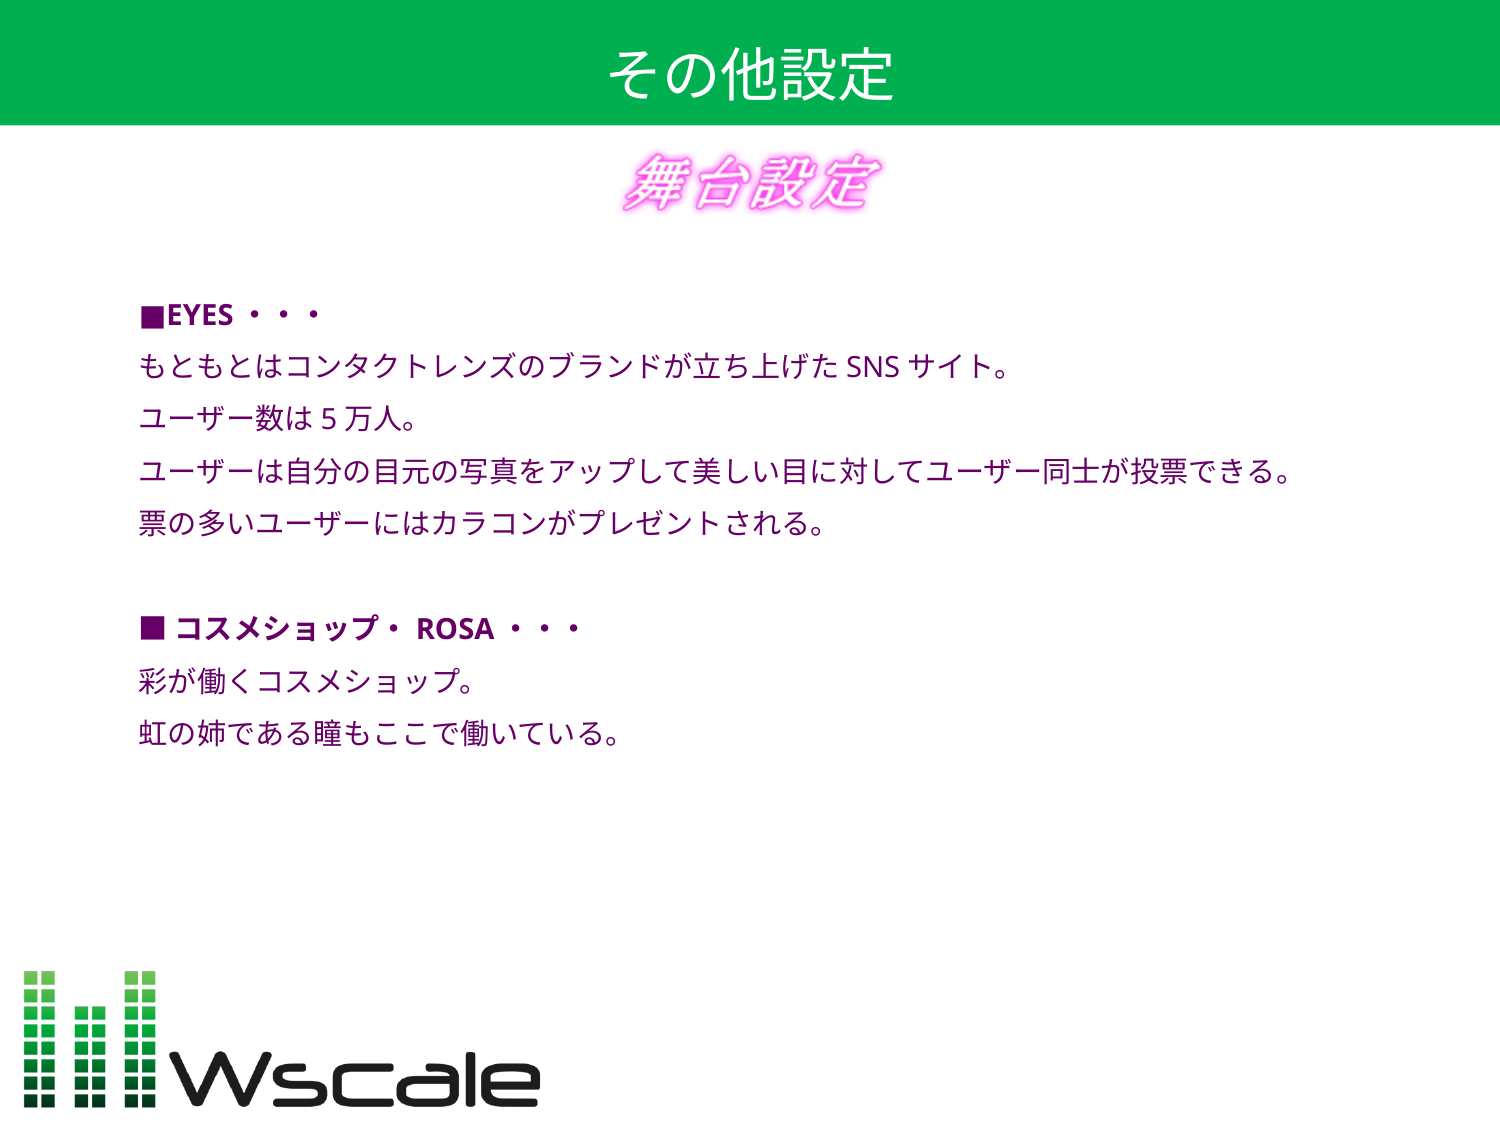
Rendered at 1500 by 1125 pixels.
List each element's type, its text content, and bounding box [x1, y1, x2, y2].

picture [591, 124, 909, 244]
picture [0, 954, 561, 1125]
text_box その他設定 [74, 30, 1425, 117]
text_box ■EYES・・・ もともとはコンタクトレンズのブランドが立ち上げたSNSサイト。 ユーザー数は5万人。 ユーザーは自分の目元の写真をアップして美しい目に対してユーザー同士が投票できる。 票の多いユーザーにはカラコンがプレゼントされる。 ■コスメショップ・ROSA・・・ 彩が働くコスメショップ。 虹の姉である瞳もここで働いている。 [123, 268, 1400, 929]
